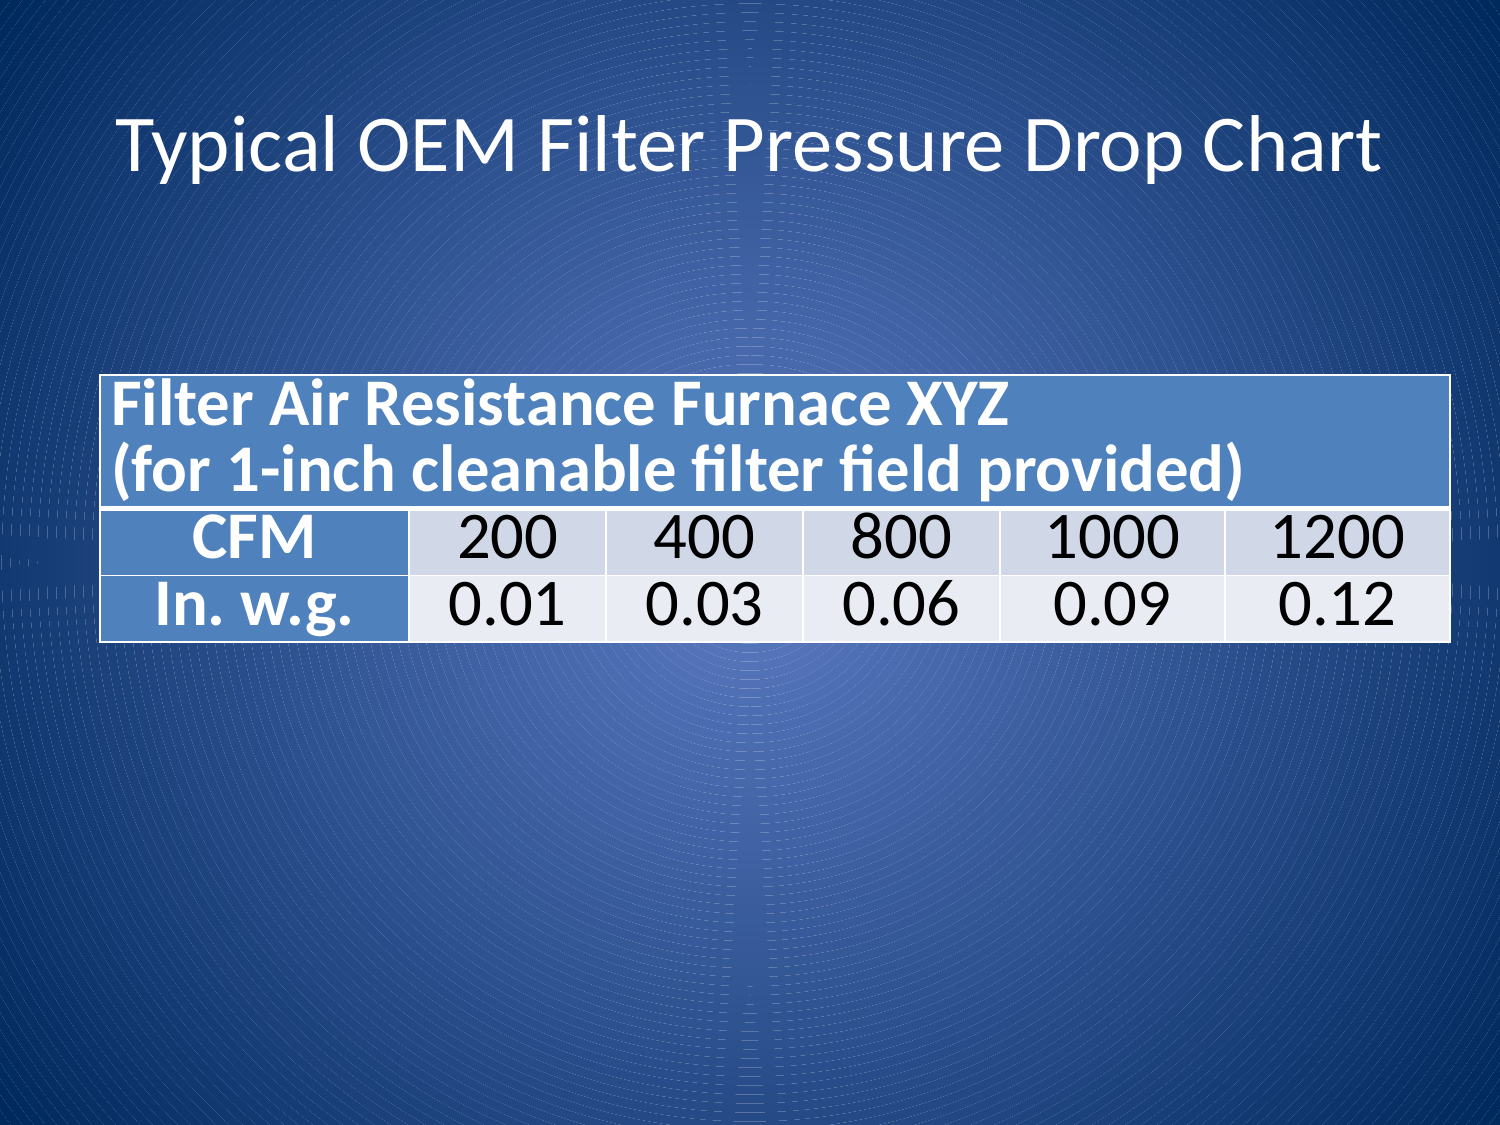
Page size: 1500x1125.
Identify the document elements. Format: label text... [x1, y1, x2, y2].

table_cell 200 [410, 511, 605, 575]
table_cell 0.09 [1001, 576, 1224, 641]
table_cell 0.03 [607, 576, 802, 641]
table_cell 400 [607, 511, 802, 575]
table_cell In. w.g. [101, 576, 408, 641]
table_cell 0.06 [804, 576, 999, 641]
table_cell 800 [804, 511, 999, 575]
table_cell 0.01 [410, 576, 605, 641]
table_cell 1000 [1001, 511, 1224, 575]
table_cell 1200 [1226, 511, 1449, 575]
title Typical OEM Filter Pressure Drop Chart [75, 45, 1425, 233]
table_cell CFM [101, 511, 408, 575]
table_cell 0.12 [1226, 576, 1449, 641]
table_header Filter Air Resistance Furnace XYZ (for 1-inch cleanable filter field provided) [101, 376, 1449, 506]
